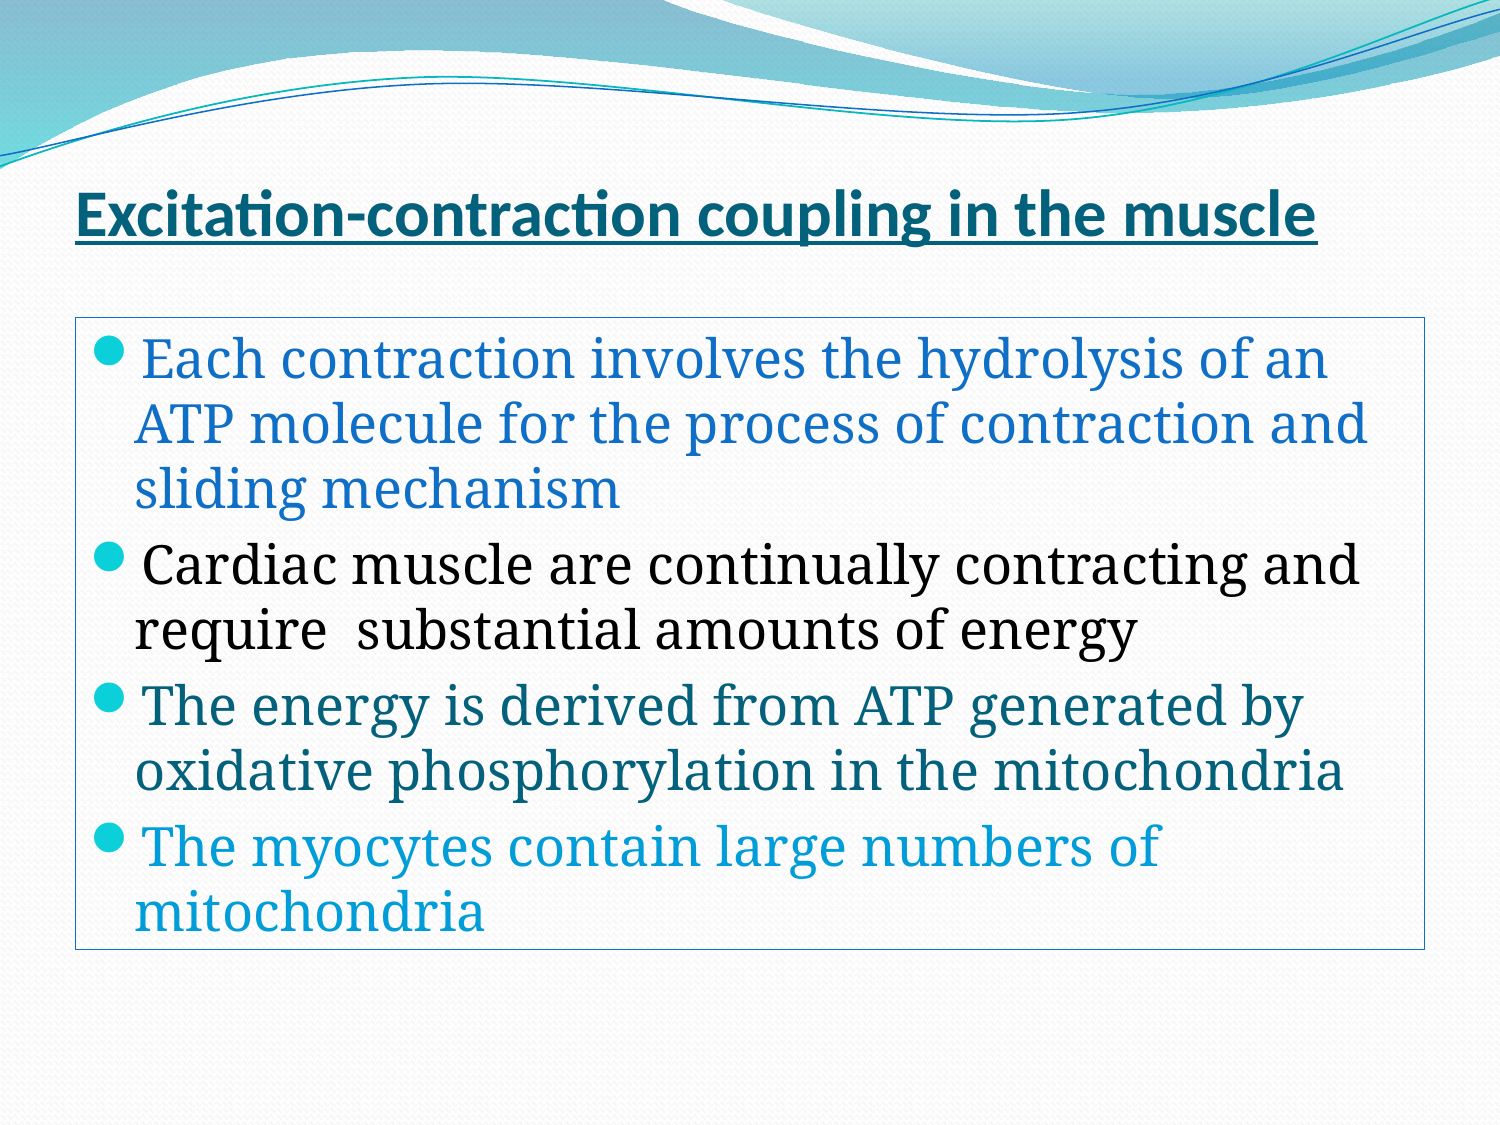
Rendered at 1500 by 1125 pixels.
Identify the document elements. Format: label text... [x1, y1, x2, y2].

list Each contraction involves the hydrolysis of an ATP molecule for the process of contraction and sliding mechanism Cardiac muscle are continually contracting and require substantial amounts of energy The energy is derived from ATP generated by oxidative phosphorylation in the mitochondria The myocytes contain large numbers of mitochondria [75, 317, 1425, 950]
title Excitation-contraction coupling in the muscle [75, 62, 1425, 250]
